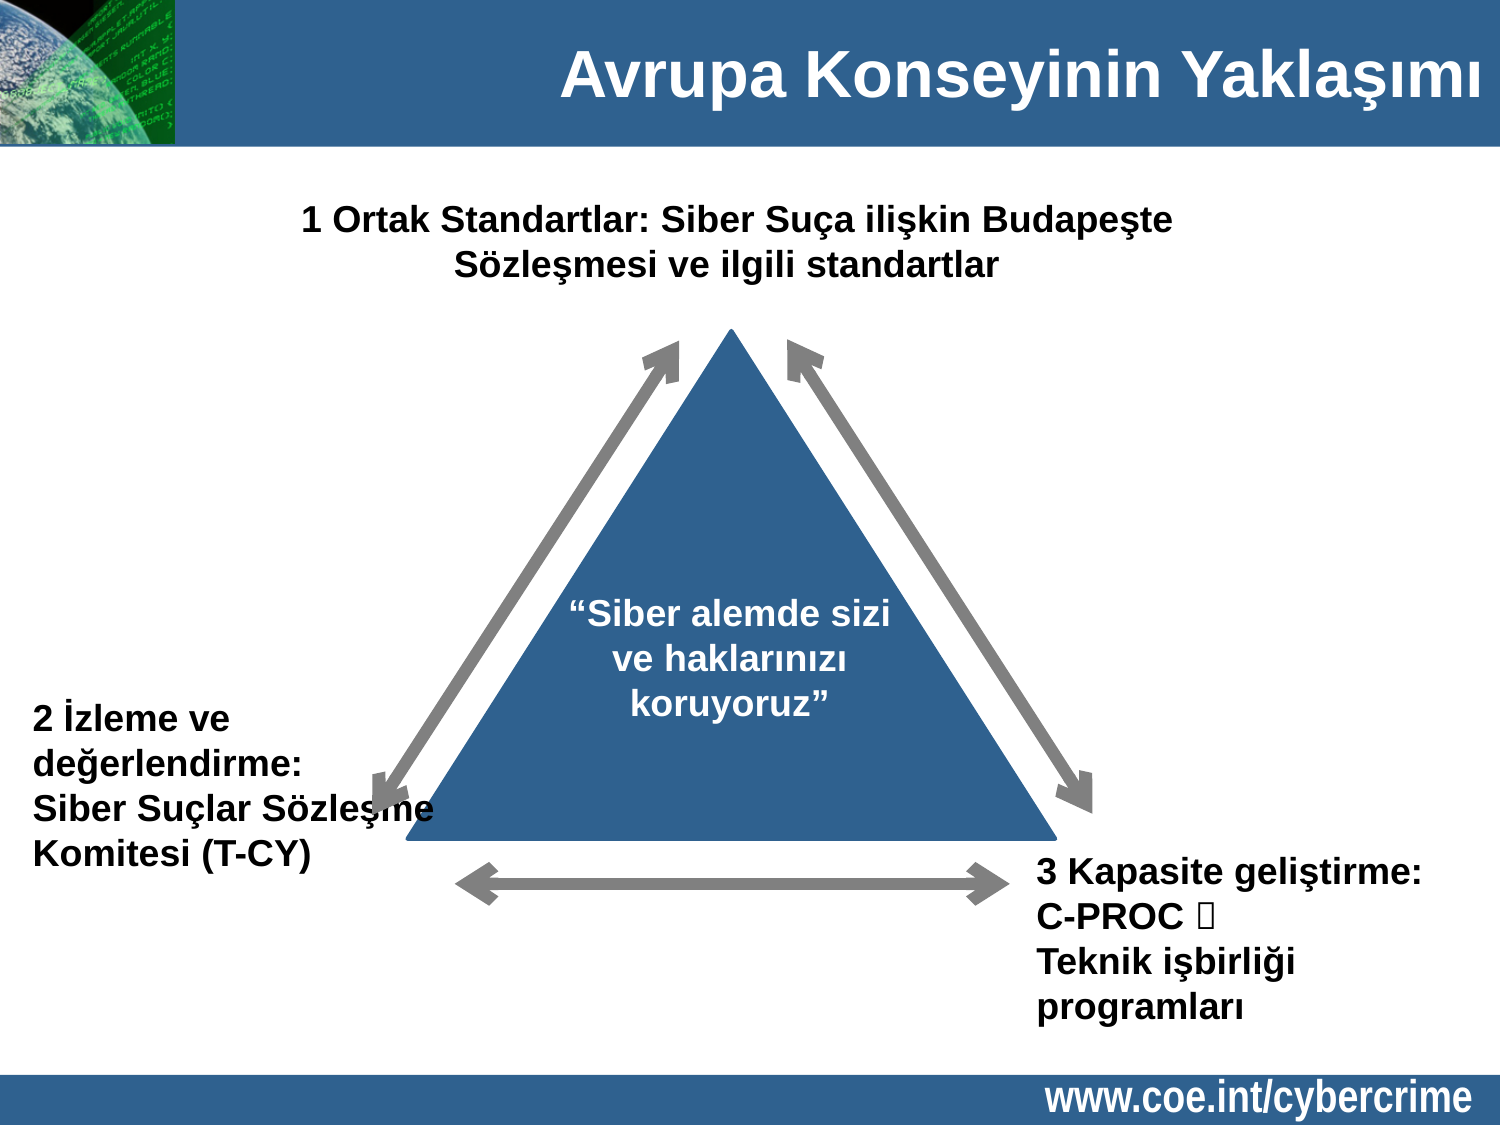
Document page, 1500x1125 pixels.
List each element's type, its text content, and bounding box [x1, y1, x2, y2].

picture [0, 0, 175, 144]
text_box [371, 340, 680, 816]
text_box Avrupa Konseyinin Yaklaşımı [177, 0, 1500, 149]
text_box 1 Ortak Standartlar: Siber Suça ilişkin Budapeşte Sözleşmesi ve ilgili standartlar [253, 187, 1211, 293]
text_box www.coe.int/cybercrime [1030, 1059, 1500, 1125]
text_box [786, 339, 1093, 815]
text_box 2 İzleme ve değerlendirme: Siber Suçlar Sözleşme Komitesi (T-CY) [17, 686, 509, 882]
text_box “Siber alemde sizi ve haklarınızı koruyoruz” [684, 581, 781, 732]
text_box 3 Kapasite geliştirme: C-PROC  Teknik işbirliği programları [1021, 839, 1500, 1035]
text_box [509, 732, 1058, 841]
text_box [0, 1073, 1030, 1125]
text_box [684, 328, 781, 581]
